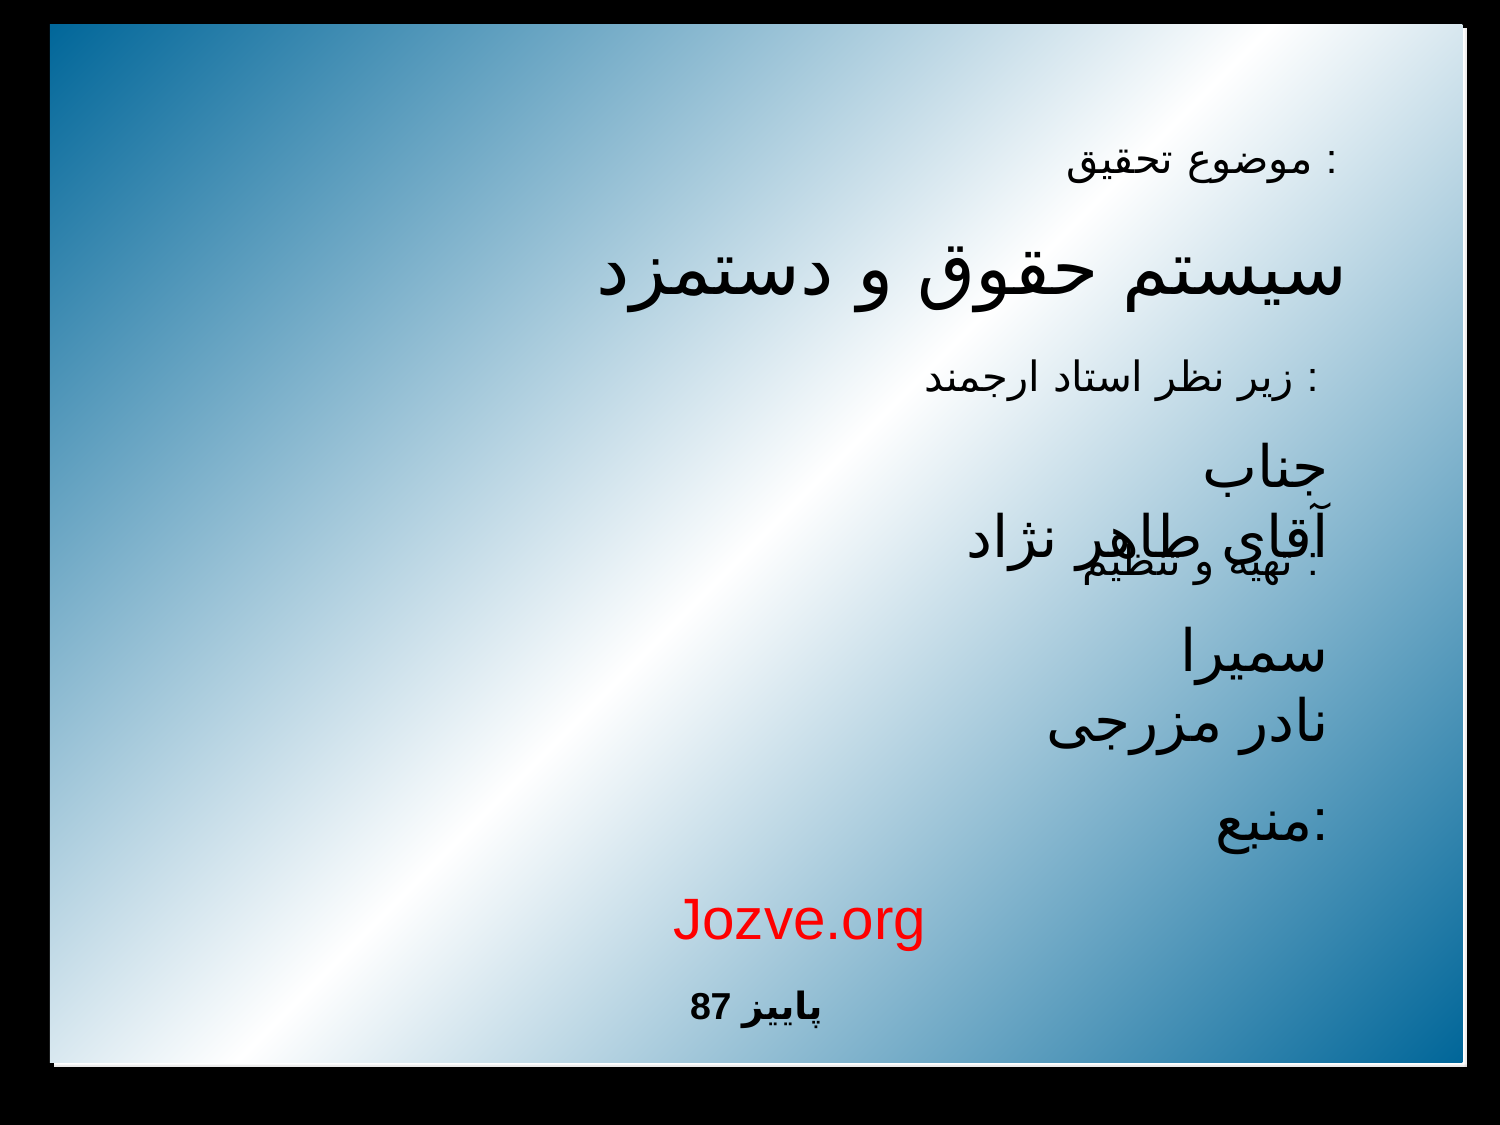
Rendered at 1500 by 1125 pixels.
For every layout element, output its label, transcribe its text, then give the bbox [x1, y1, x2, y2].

text_box زیر نظر استاد ارجمند : جناب آقای طاهر نژاد [293, 342, 1344, 526]
text_box پاییز 87 [612, 974, 900, 1035]
text_box [49, 24, 1463, 1063]
text_box تهیه و تنظیم : سمیرا نادر مزرجی منبع: Jozve.org [256, 526, 1344, 959]
text_box موضوع تحقیق : سیستم حقوق و دستمزد [187, 124, 1363, 318]
